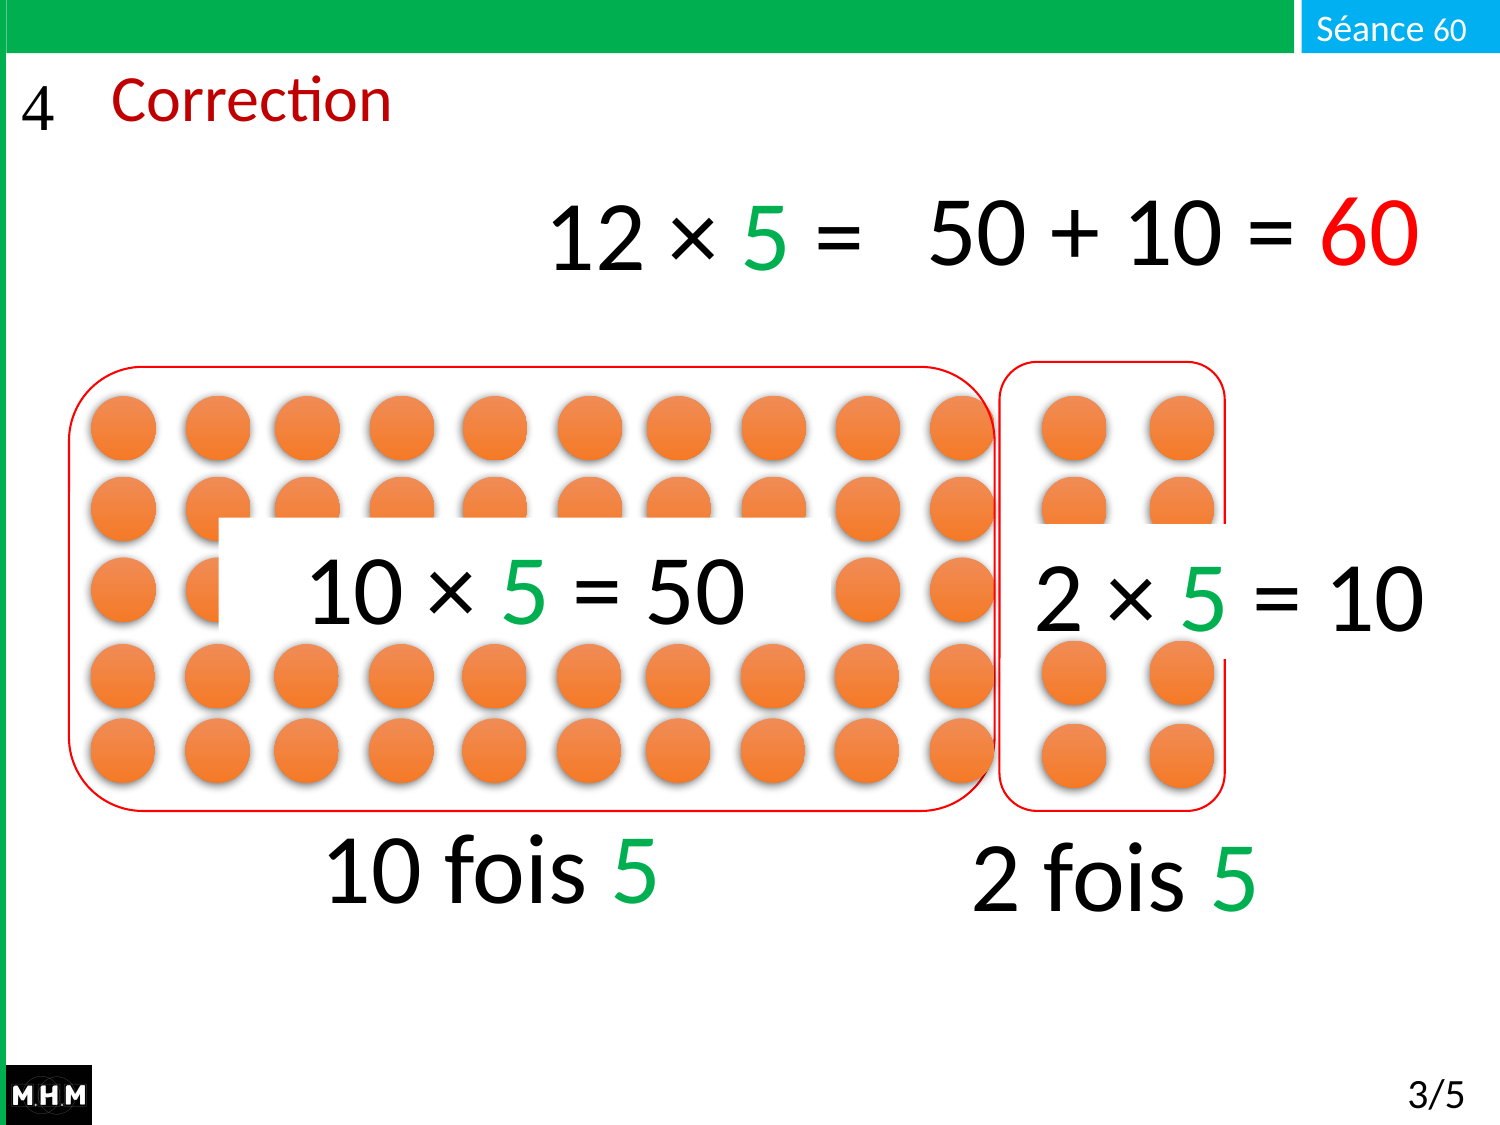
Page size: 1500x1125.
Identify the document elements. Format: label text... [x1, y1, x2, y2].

text_box [1042, 640, 1107, 705]
text_box 50 + 10 = 60 [867, 158, 1480, 293]
text_box [369, 718, 434, 783]
text_box [557, 643, 622, 709]
text_box 10 fois 5 [274, 813, 731, 932]
text_box [67, 365, 996, 813]
text_box [185, 718, 250, 783]
text_box [90, 718, 156, 783]
text_box 10 × 5 = 50 [218, 517, 831, 653]
text_box [462, 643, 527, 709]
text_box 12 × 5 = … [15, 163, 1485, 298]
text_box [929, 718, 995, 783]
list 3/5 [1373, 1064, 1500, 1125]
text_box [1149, 640, 1214, 705]
title Correction [96, 57, 1391, 144]
text_box [90, 643, 156, 709]
text_box [1042, 723, 1107, 788]
text_box [740, 643, 806, 709]
text_box [557, 718, 622, 783]
text_box [646, 718, 711, 783]
text_box [646, 643, 711, 709]
text_box [834, 643, 900, 709]
text_box [462, 718, 527, 783]
text_box 2 fois 5 [898, 803, 1355, 939]
text_box [274, 643, 339, 709]
text_box [740, 718, 806, 783]
text_box [274, 718, 339, 783]
text_box [185, 643, 250, 709]
text_box [998, 360, 1226, 803]
text_box [834, 718, 900, 783]
picture [6, 1065, 92, 1125]
text_box [1149, 723, 1214, 788]
text_box [929, 643, 995, 709]
text_box [369, 643, 434, 709]
text_box 2 × 5 = 10 [1011, 524, 1448, 659]
